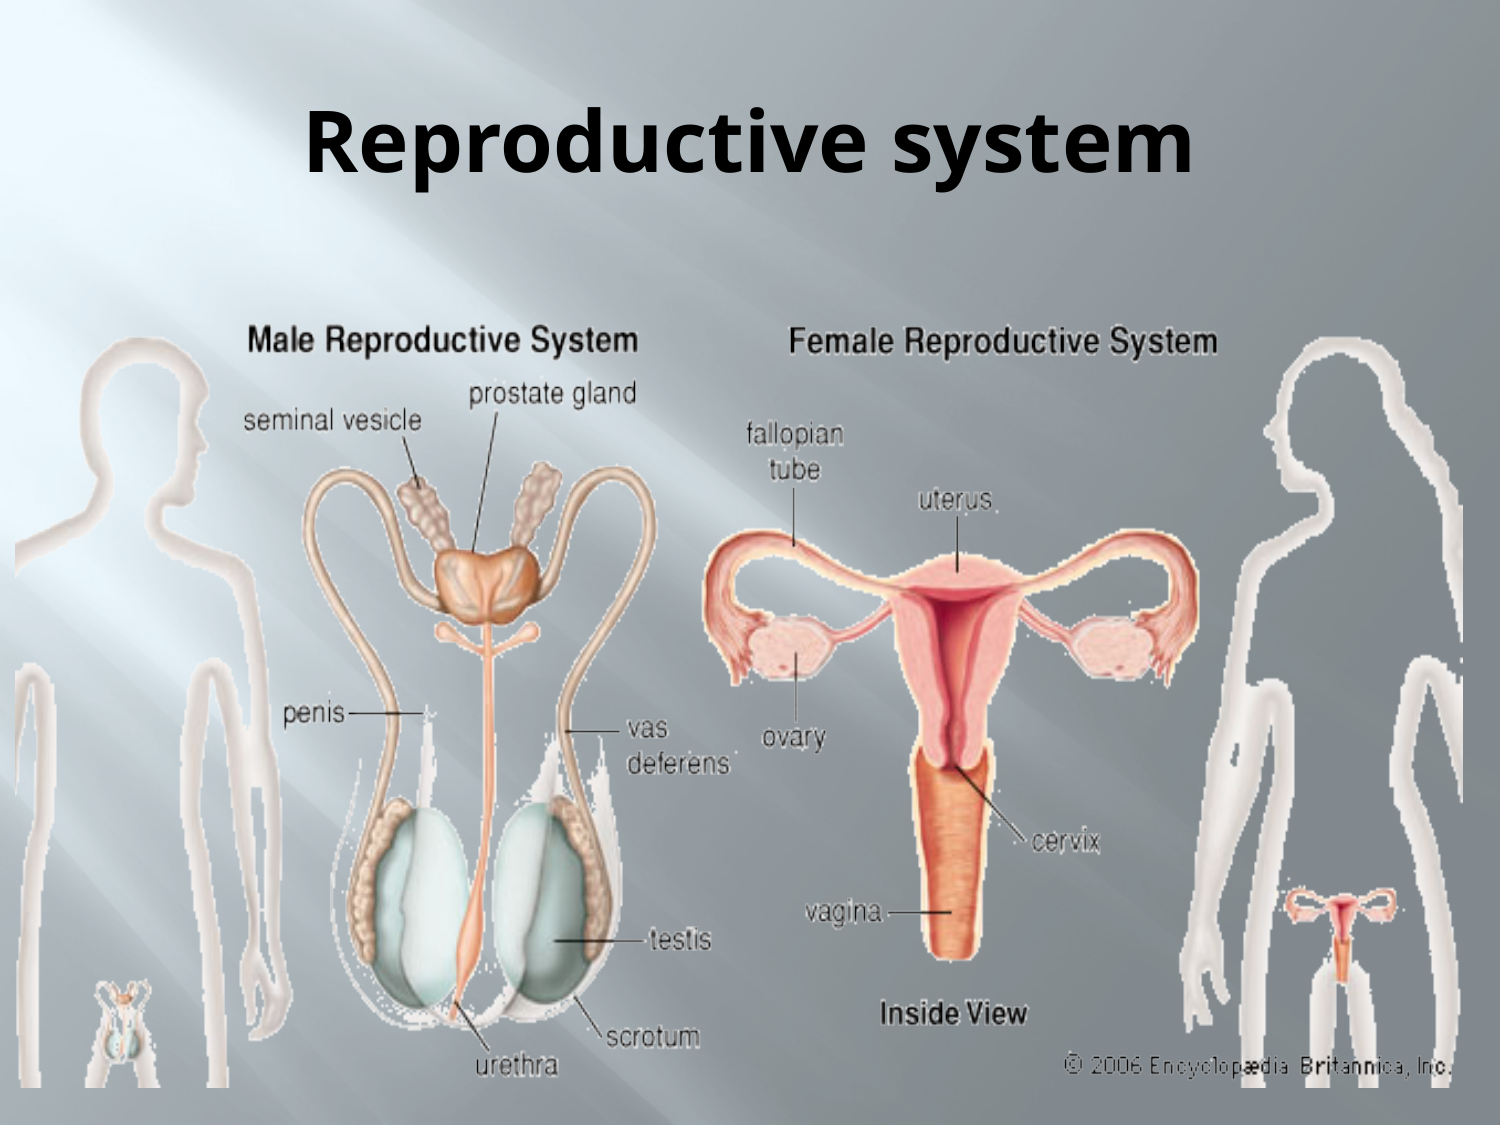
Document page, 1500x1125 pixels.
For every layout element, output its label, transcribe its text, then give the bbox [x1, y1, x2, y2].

title Reproductive system [75, 45, 1425, 233]
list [15, 312, 1463, 1088]
